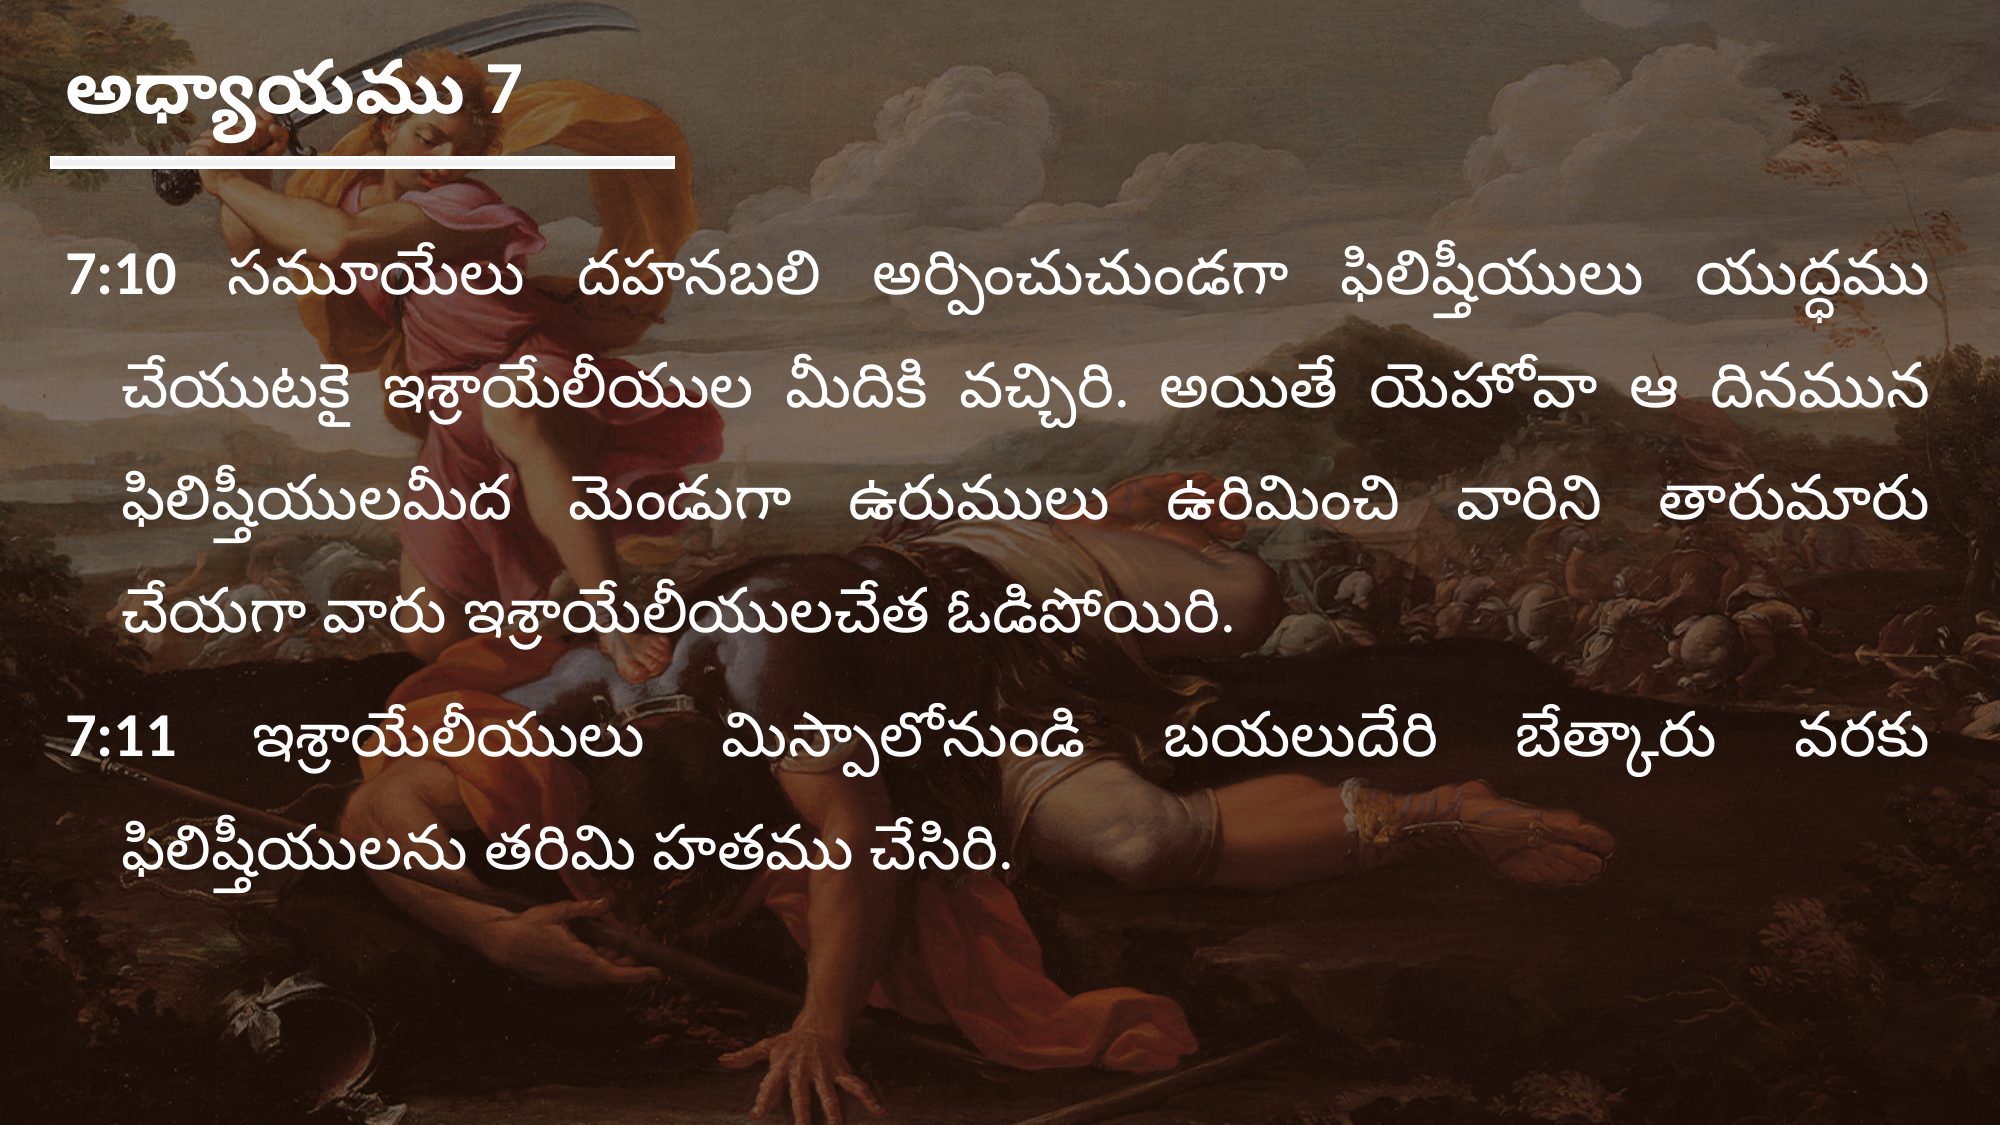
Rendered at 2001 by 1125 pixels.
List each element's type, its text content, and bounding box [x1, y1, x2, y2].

picture [0, 0, 2000, 1125]
title అధ్యాయము 7 [50, 0, 1925, 167]
list 7:10 సమూయేలు దహనబలి అర్పించుచుండగా ఫిలిష్తీయులు యుద్ధము చేయుటకై ఇశ్రాయేలీయుల మీదికి వచ్చిరి. అయితే యెహోవా ఆ దినమున ఫిలిష్తీయులమీద మెండుగా ఉరుములు ఉరిమించి వారిని తారుమారు చేయగా వారు ఇశ్రాయేలీయులచేత ఓడిపోయిరి. 7:11 ఇశ్రాయేలీయులు మిస్పాలోనుండి బయలుదేరి బేత్కారు వరకు ఫిలిష్తీయులను తరిమి హతము చేసిరి. [50, 187, 1946, 1063]
